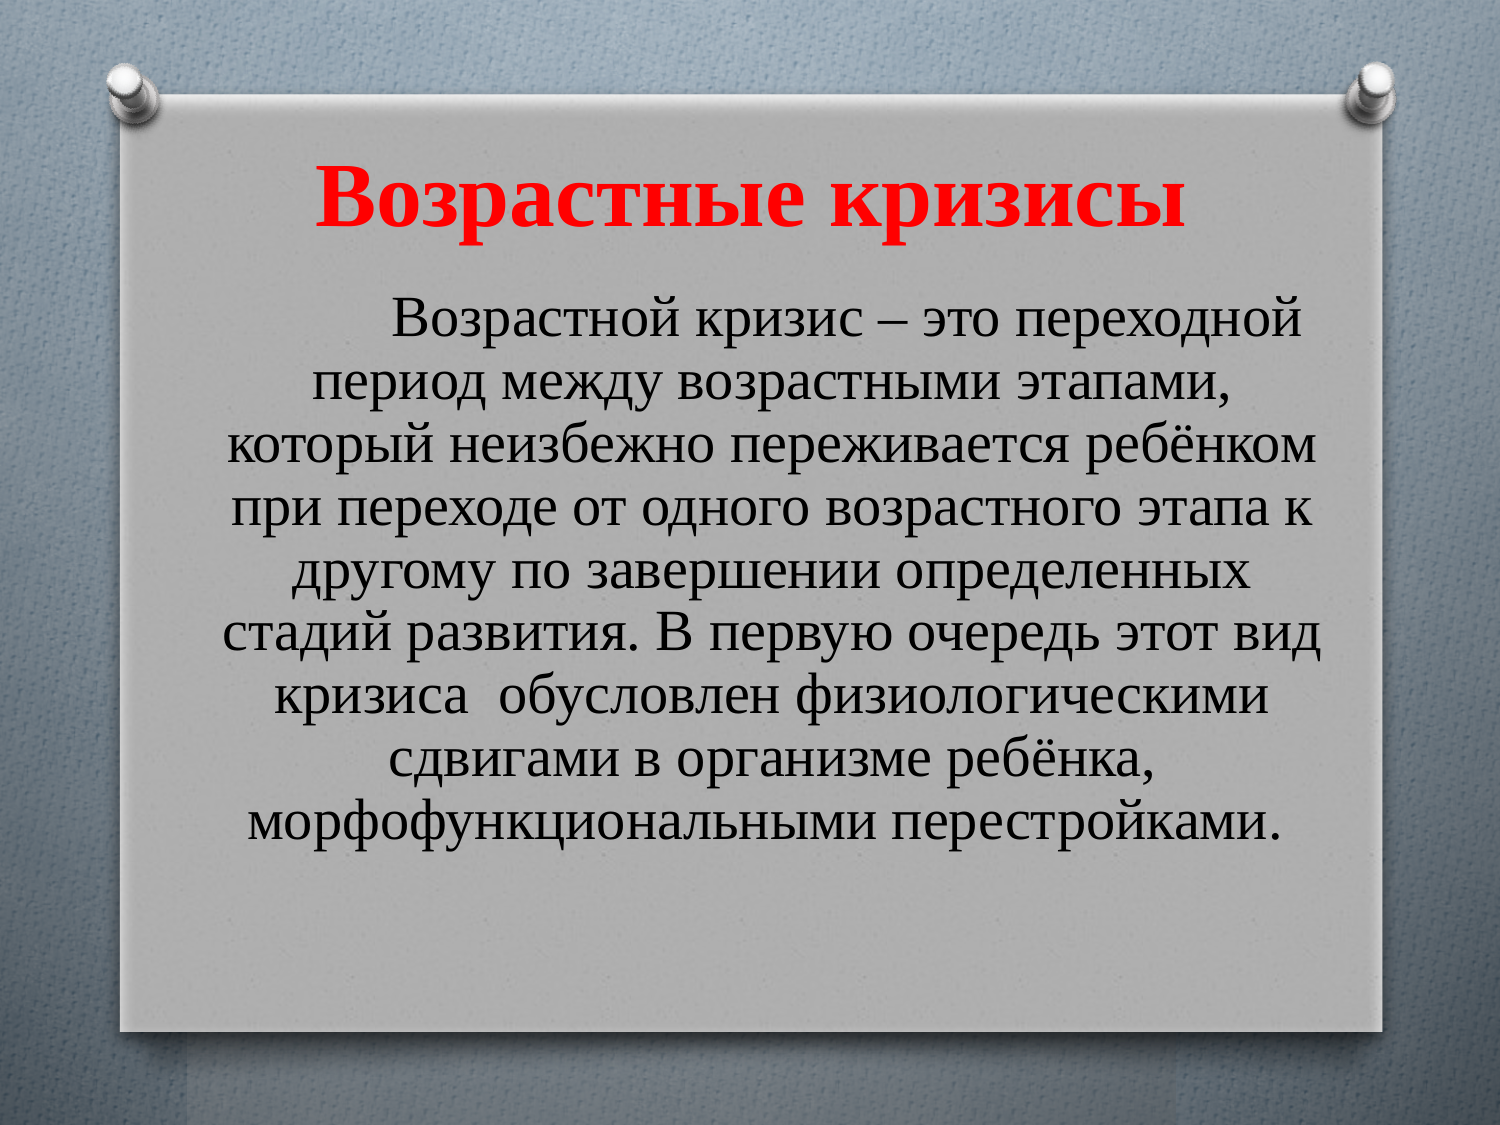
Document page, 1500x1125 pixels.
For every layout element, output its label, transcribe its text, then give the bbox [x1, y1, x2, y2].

picture [1317, 35, 1439, 127]
picture [75, 29, 198, 125]
title Возрастные кризисы [76, 125, 1427, 253]
list Возрастной кризис – это переходной период между возрастными этапами, который неизбежно переживается ребёнком при переходе от одного возрастного этапа к другому по завершении определенных стадий развития. В первую очередь этот вид кризиса обусловлен физиологическими сдвигами в организме ребёнка, морфофункциональными перестройками. [147, 278, 1353, 1125]
